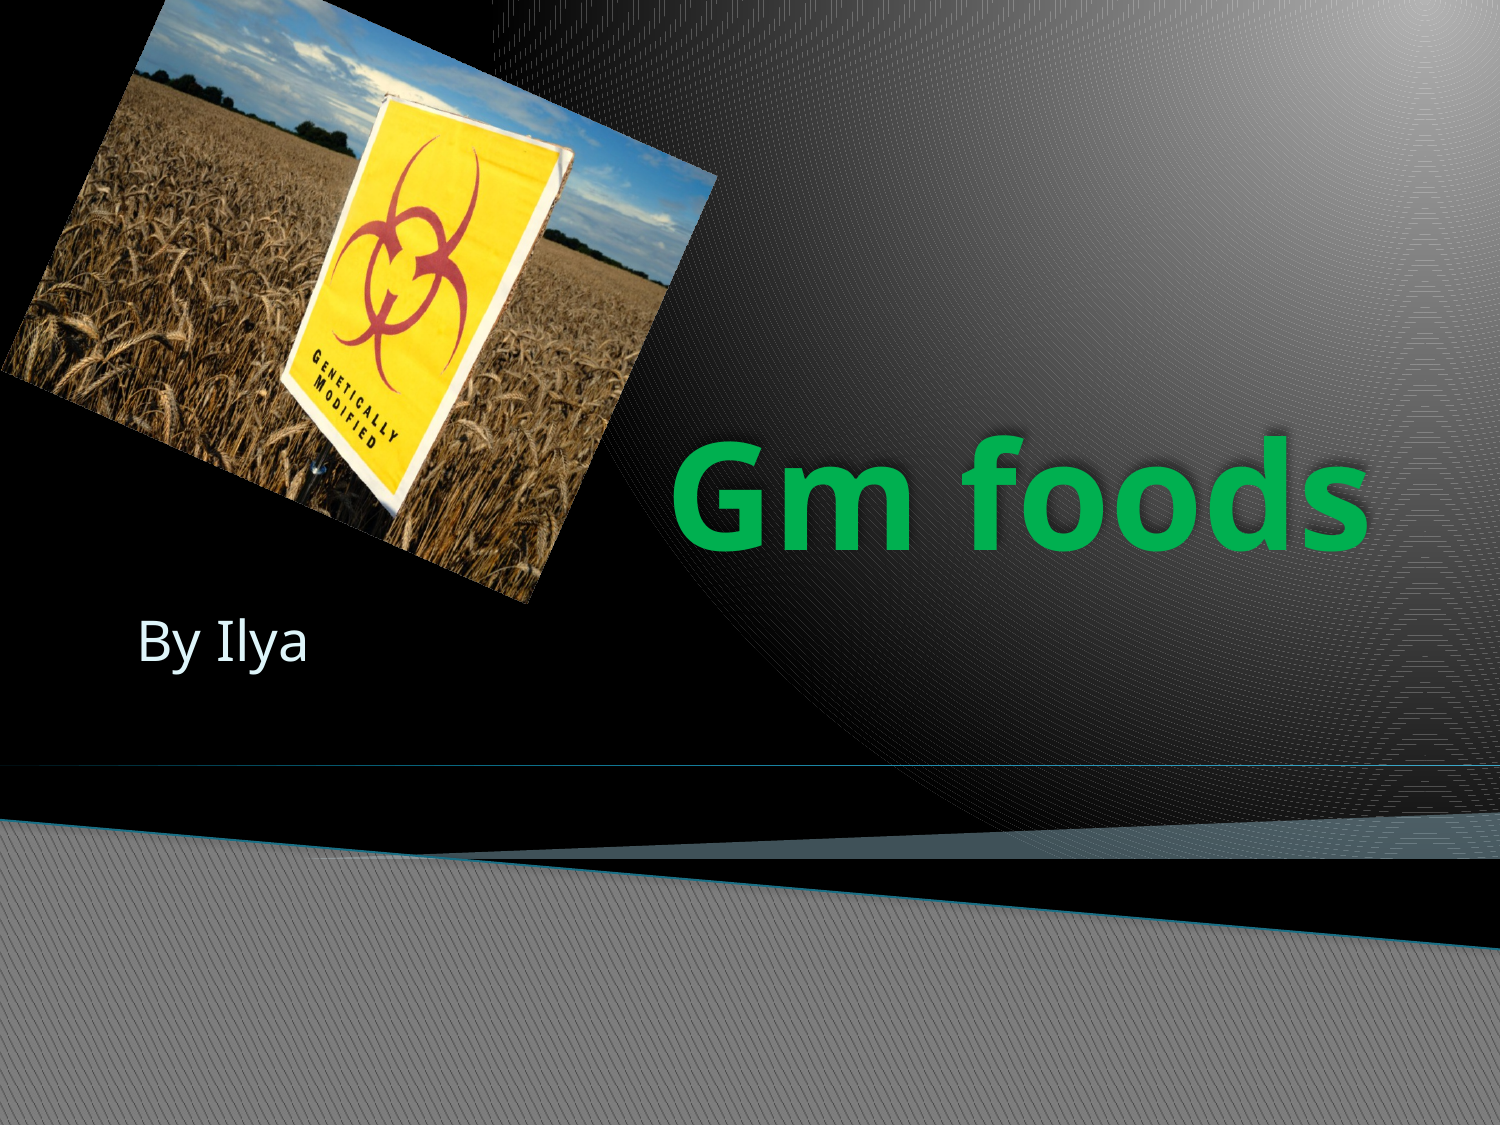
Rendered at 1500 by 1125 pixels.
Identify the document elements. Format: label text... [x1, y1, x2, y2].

title Gm foods [535, 287, 1388, 588]
picture [2, 0, 717, 604]
subtitle By Ilya [128, 597, 1404, 795]
title Gm foods [112, 515, 488, 588]
picture [0, 821, 1500, 1125]
